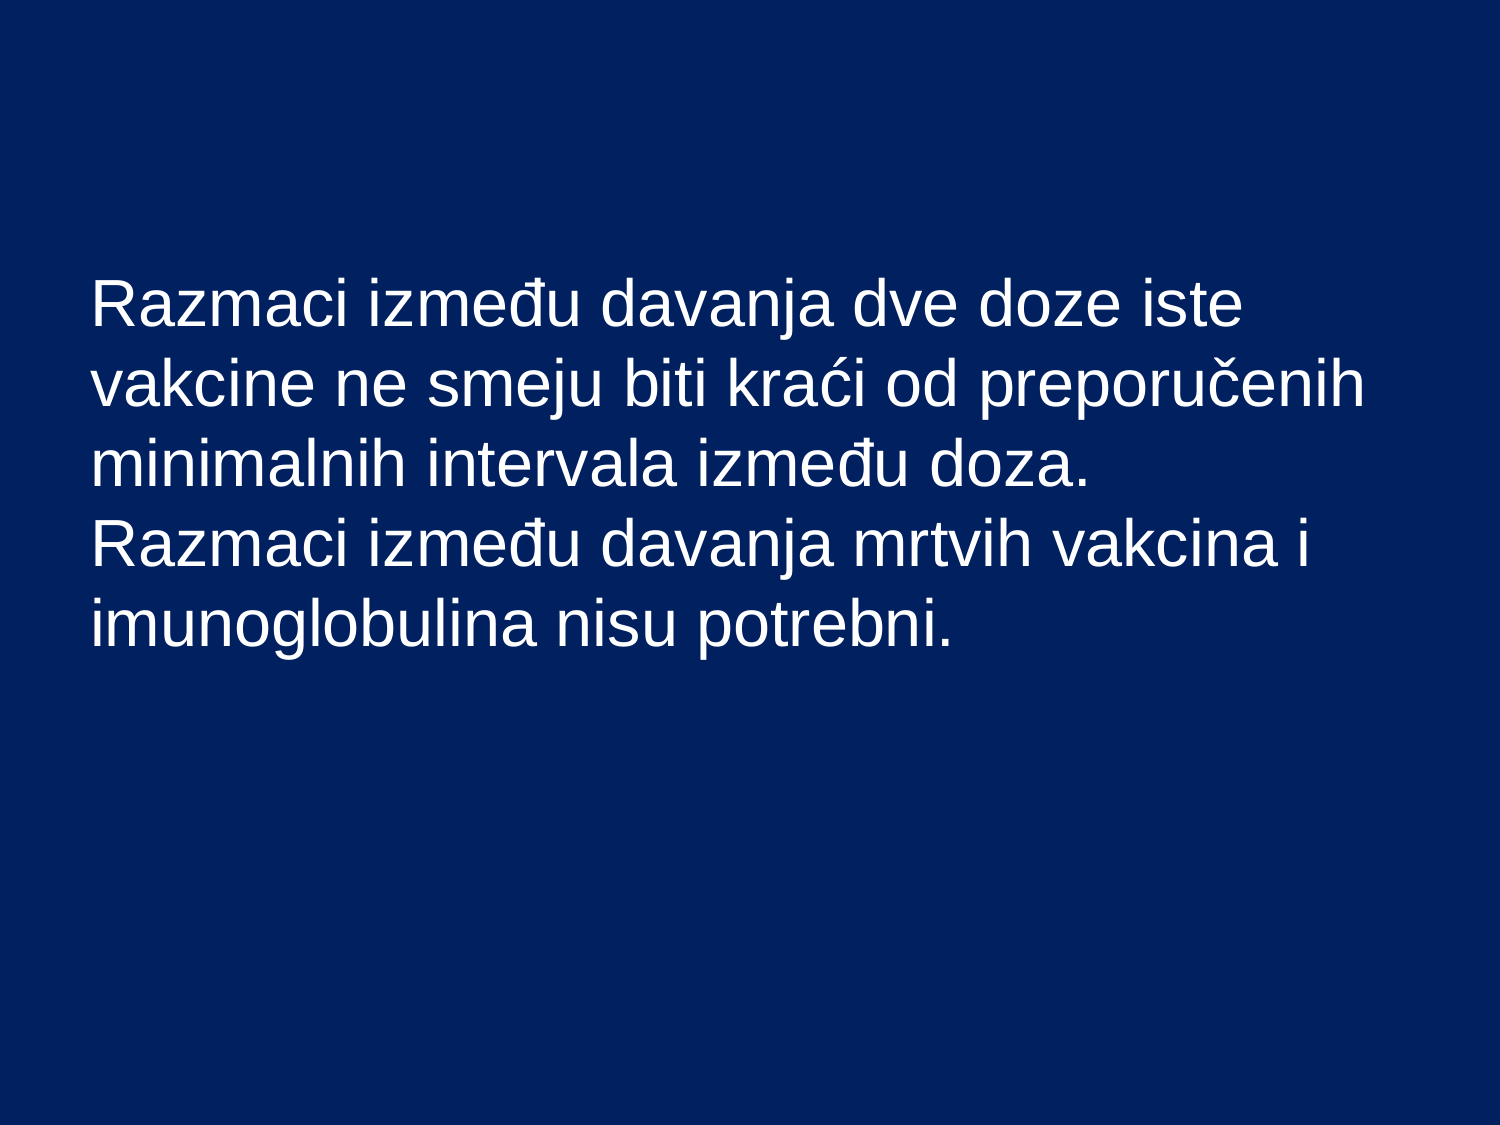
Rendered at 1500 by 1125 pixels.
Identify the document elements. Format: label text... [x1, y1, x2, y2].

title Razmaci između davanja dve doze iste vakcine ne smeju biti kraći od preporučenih minimalnih intervala između doza. Razmaci između davanja mrtvih vakcina i imunoglobulina nisu potrebni. [75, 45, 1425, 875]
